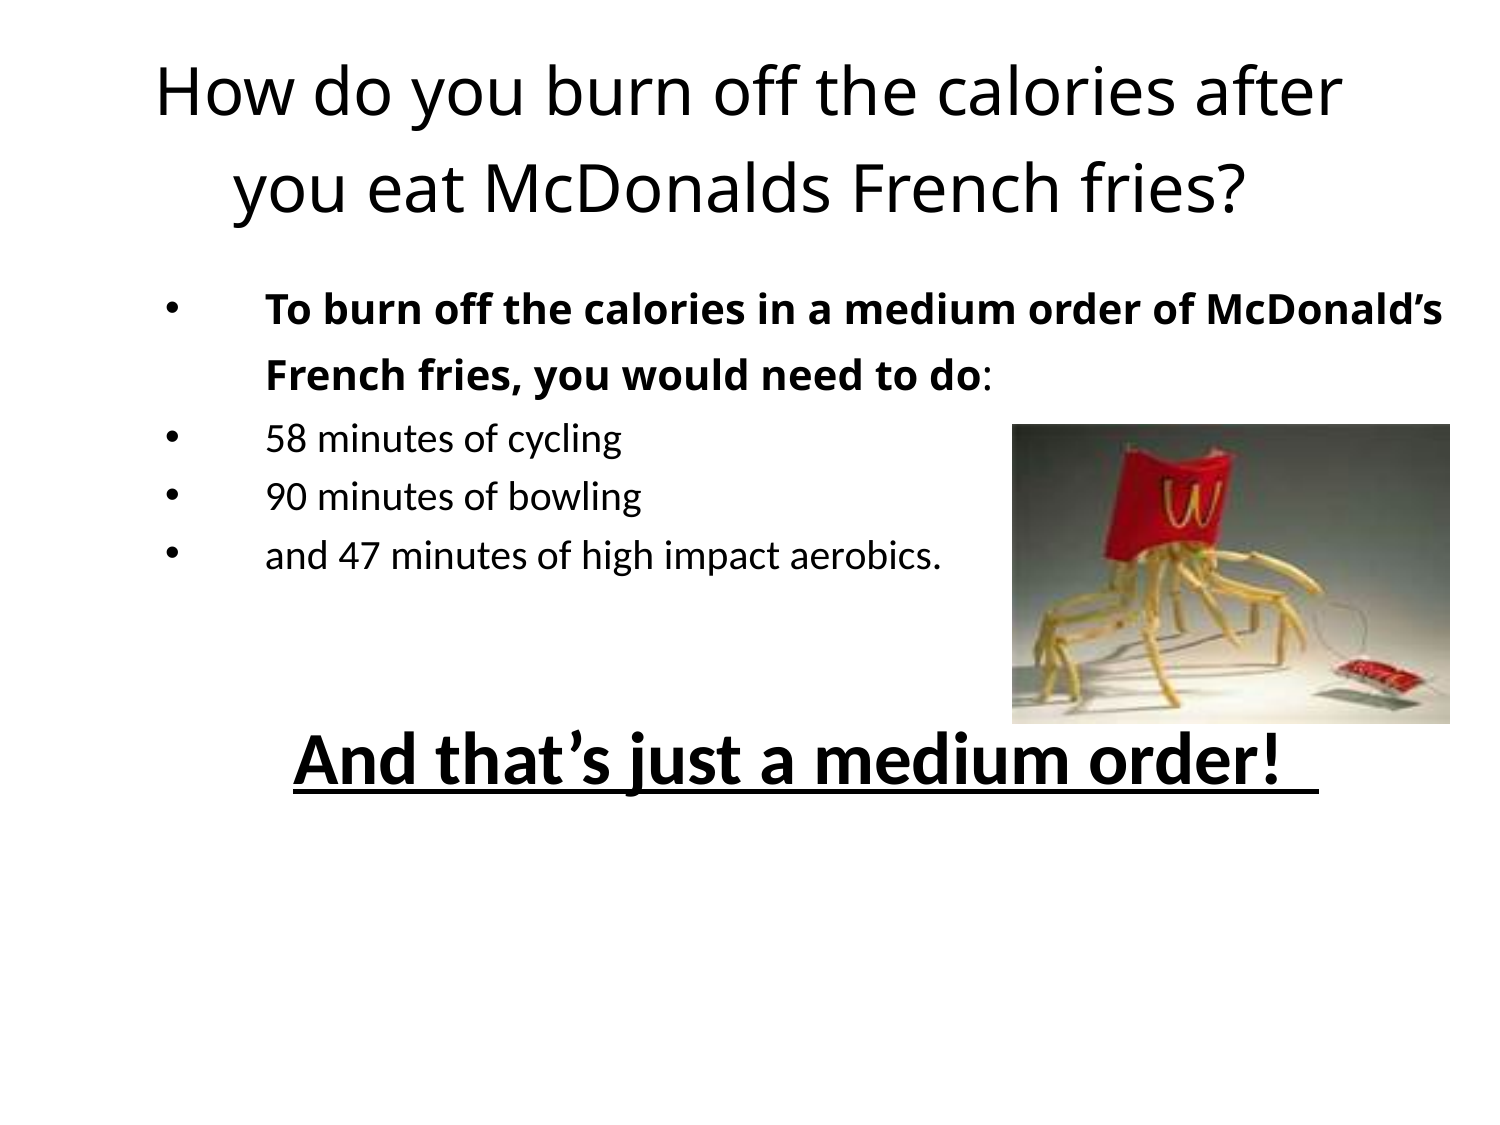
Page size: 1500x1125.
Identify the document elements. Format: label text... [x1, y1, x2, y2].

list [1012, 424, 1451, 724]
list To burn off the calories in a medium order of McDonald’s French fries, you would need to do: 58 minutes of cycling 90 minutes of bowling and 47 minutes of high impact aerobics. And that’s just a medium order! [149, 274, 1463, 1018]
title How do you burn off the calories after you eat McDonalds French fries? [74, 44, 1426, 233]
